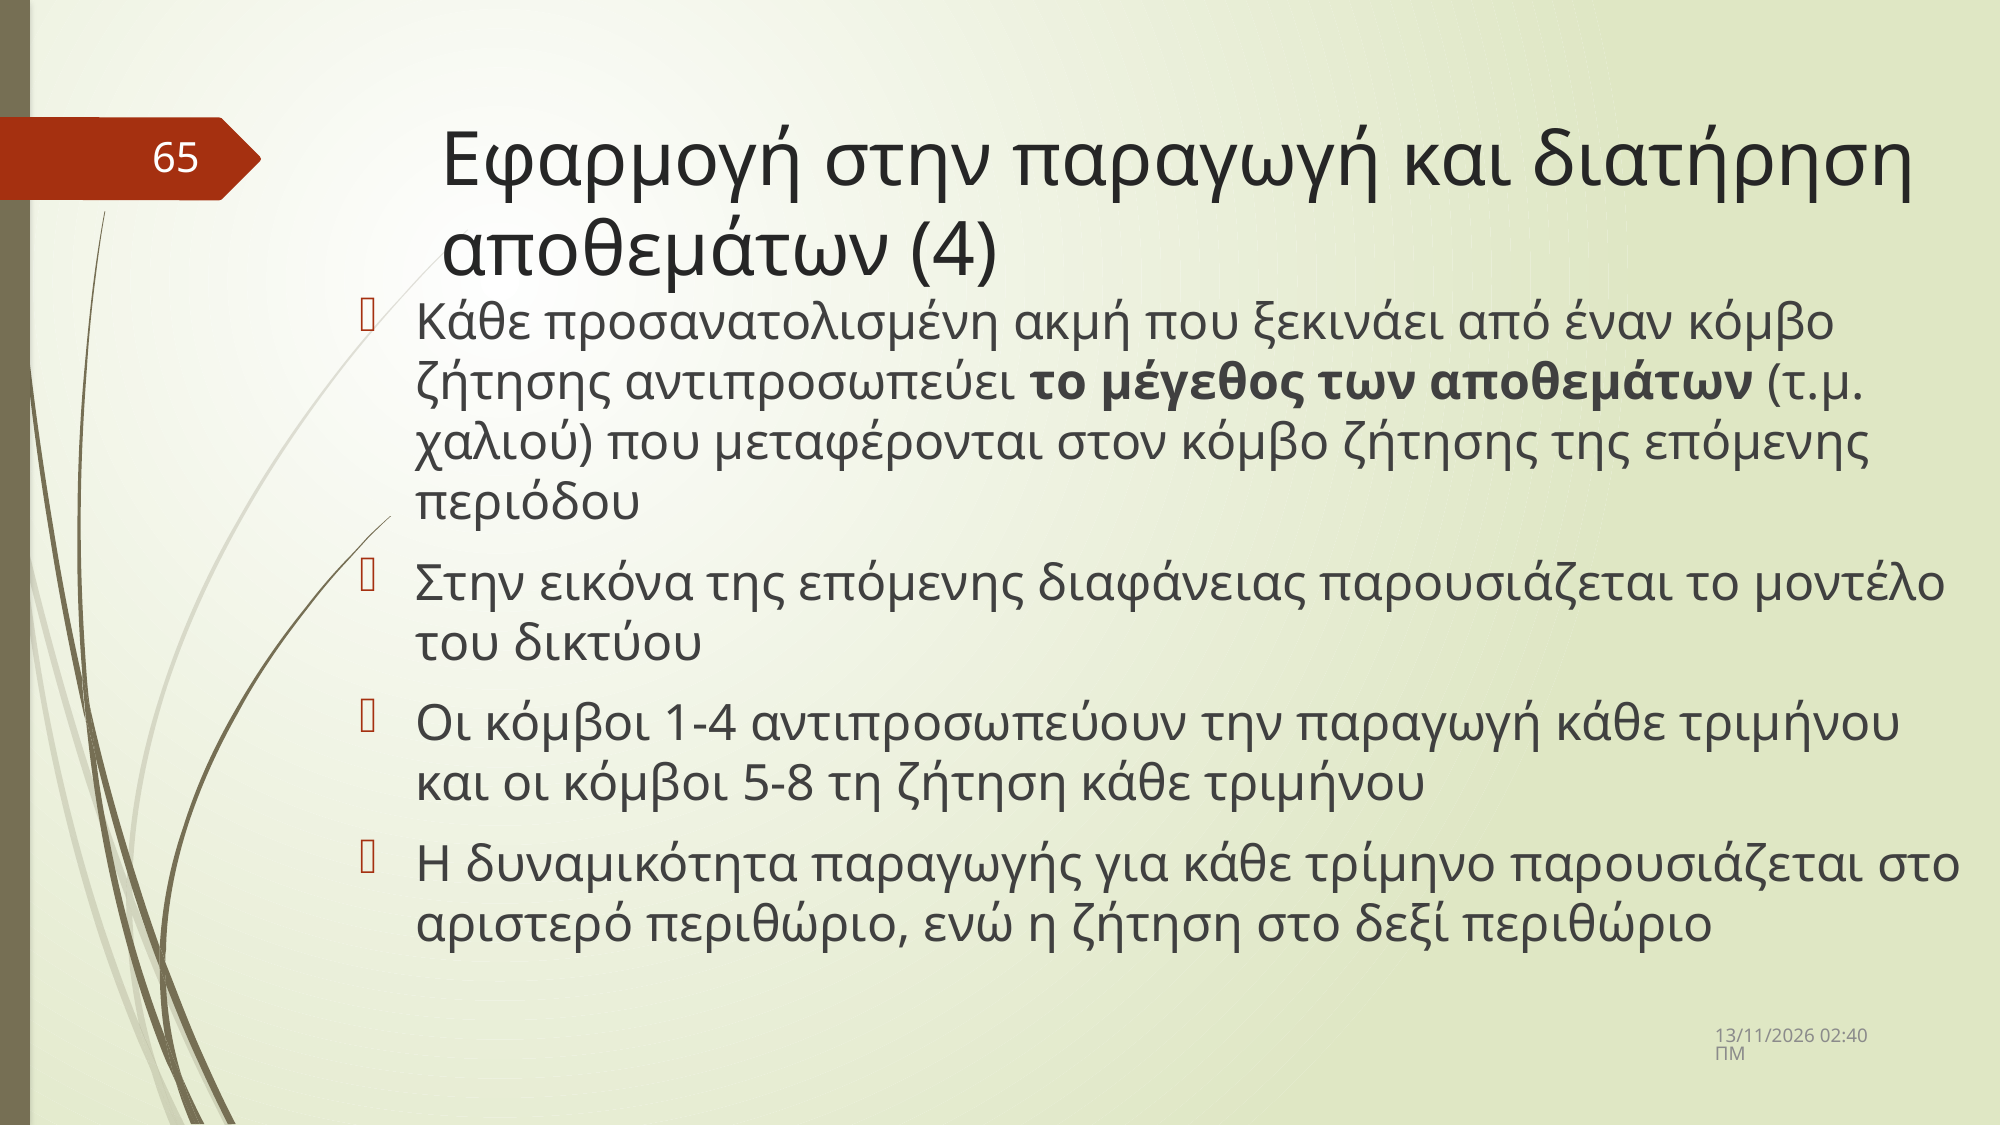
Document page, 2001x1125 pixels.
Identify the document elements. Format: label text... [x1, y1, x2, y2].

slide_number 65 [87, 129, 216, 190]
title Εφαρμογή στην παραγωγή και διατήρηση αποθεμάτων (4) [425, 102, 1986, 281]
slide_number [1699, 1005, 1888, 1067]
list Κάθε προσανατολισμένη ακμή που ξεκινάει από έναν κόμβο ζήτησης αντιπροσωπεύει το μέγεθος των αποθεμάτων (τ.μ. χαλιού) που μεταφέρονται στον κόμβο ζήτησης της επόμενης περιόδου Στην εικόνα της επόμενης διαφάνειας παρουσιάζεται το μοντέλο του δικτύου Οι κόμβοι 1-4 αντιπροσωπεύουν την παραγωγή κάθε τριμήνου και οι κόμβοι 5-8 τη ζήτηση κάθε τριμήνου Η δυναμικότητα παραγωγής για κάθε τρίμηνο παρουσιάζεται στο αριστερό περιθώριο, ενώ η ζήτηση στο δεξί περιθώριο [344, 281, 2000, 1113]
